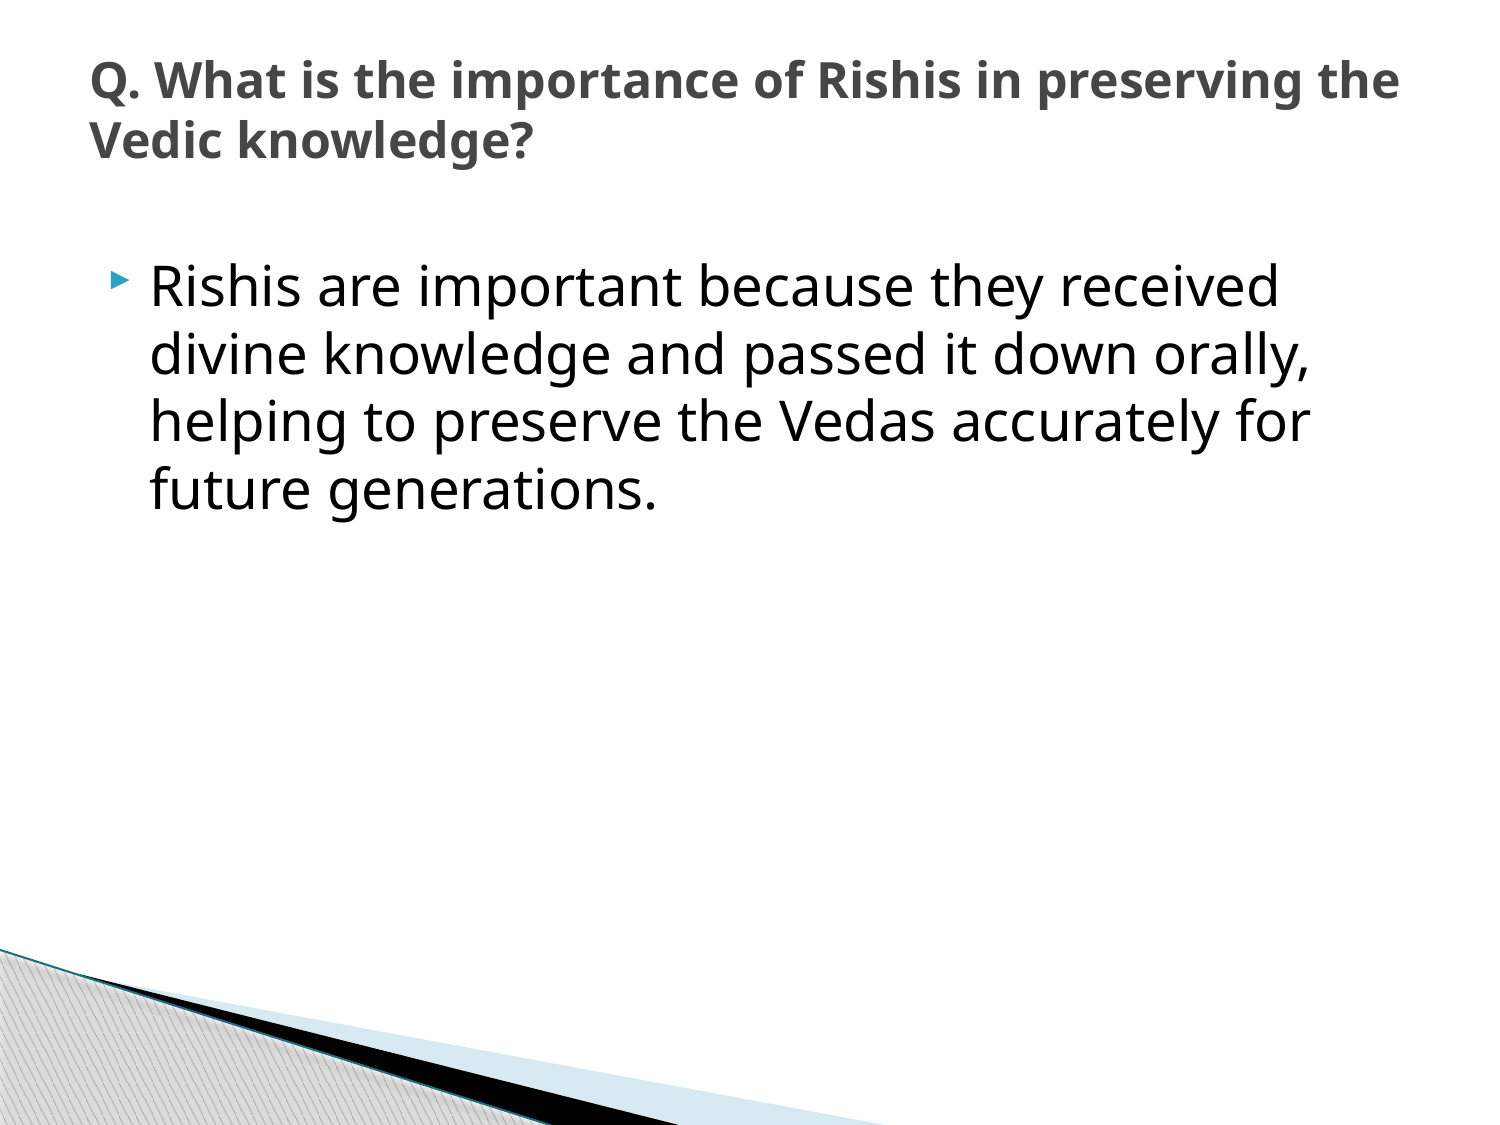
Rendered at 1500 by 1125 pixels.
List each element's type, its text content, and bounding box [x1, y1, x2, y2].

title Q. What is the importance of Rishis in preserving the Vedic knowledge? [75, 45, 1425, 233]
list Rishis are important because they received divine knowledge and passed it down orally, helping to preserve the Vedas accurately for future generations. [75, 243, 1425, 986]
